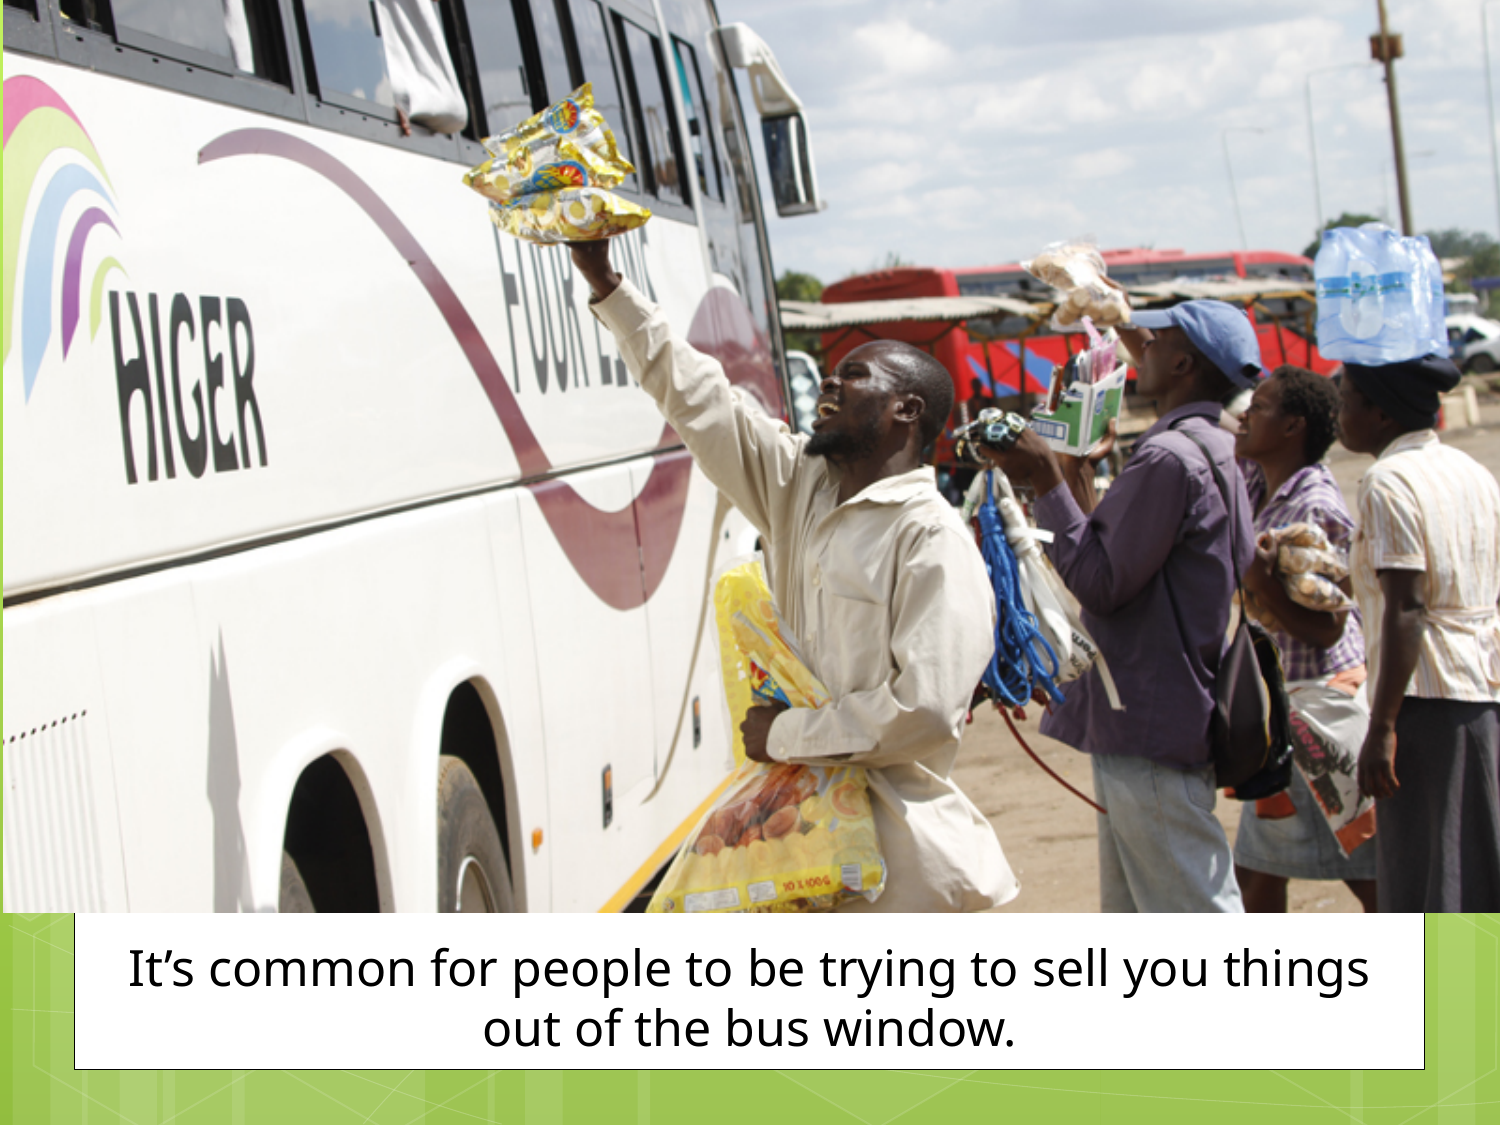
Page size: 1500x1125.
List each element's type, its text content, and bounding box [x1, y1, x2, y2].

picture [3, 0, 1500, 913]
text_box It’s common for people to be trying to sell you things out of the bus window. [100, 928, 1400, 1064]
